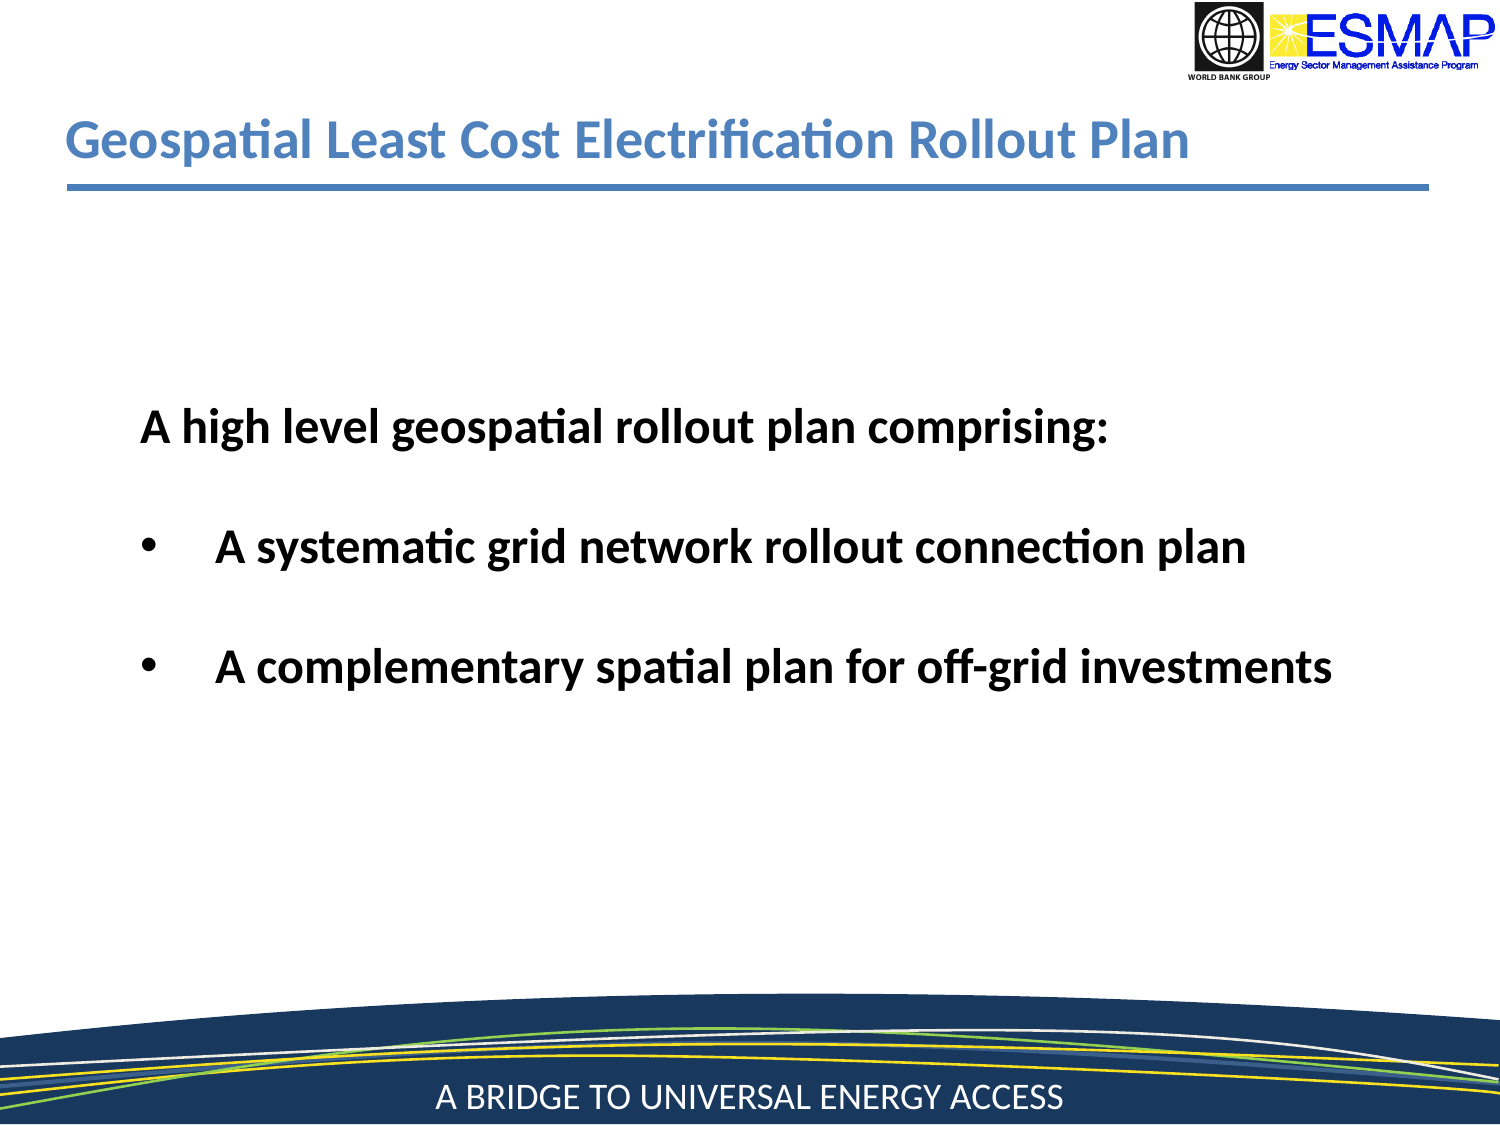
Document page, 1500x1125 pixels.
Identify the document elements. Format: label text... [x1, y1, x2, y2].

slide_number 9 [1074, 1042, 1425, 1103]
text_box [87, 249, 1440, 1013]
text_box [10, 1028, 1285, 1064]
text_box A high level geospatial rollout plan comprising: A systematic grid network rollout connection plan A complementary spatial plan for off-grid investments [95, 260, 1442, 828]
picture [1188, 1, 1499, 80]
text_box [389, 1026, 852, 1045]
text_box [0, 1013, 1500, 1064]
text_box [1425, 1060, 1499, 1064]
text_box A Bridge to Universal Energy Access [0, 1064, 1500, 1125]
text_box Geospatial Least Cost Electrification Rollout Plan [50, 42, 1363, 230]
